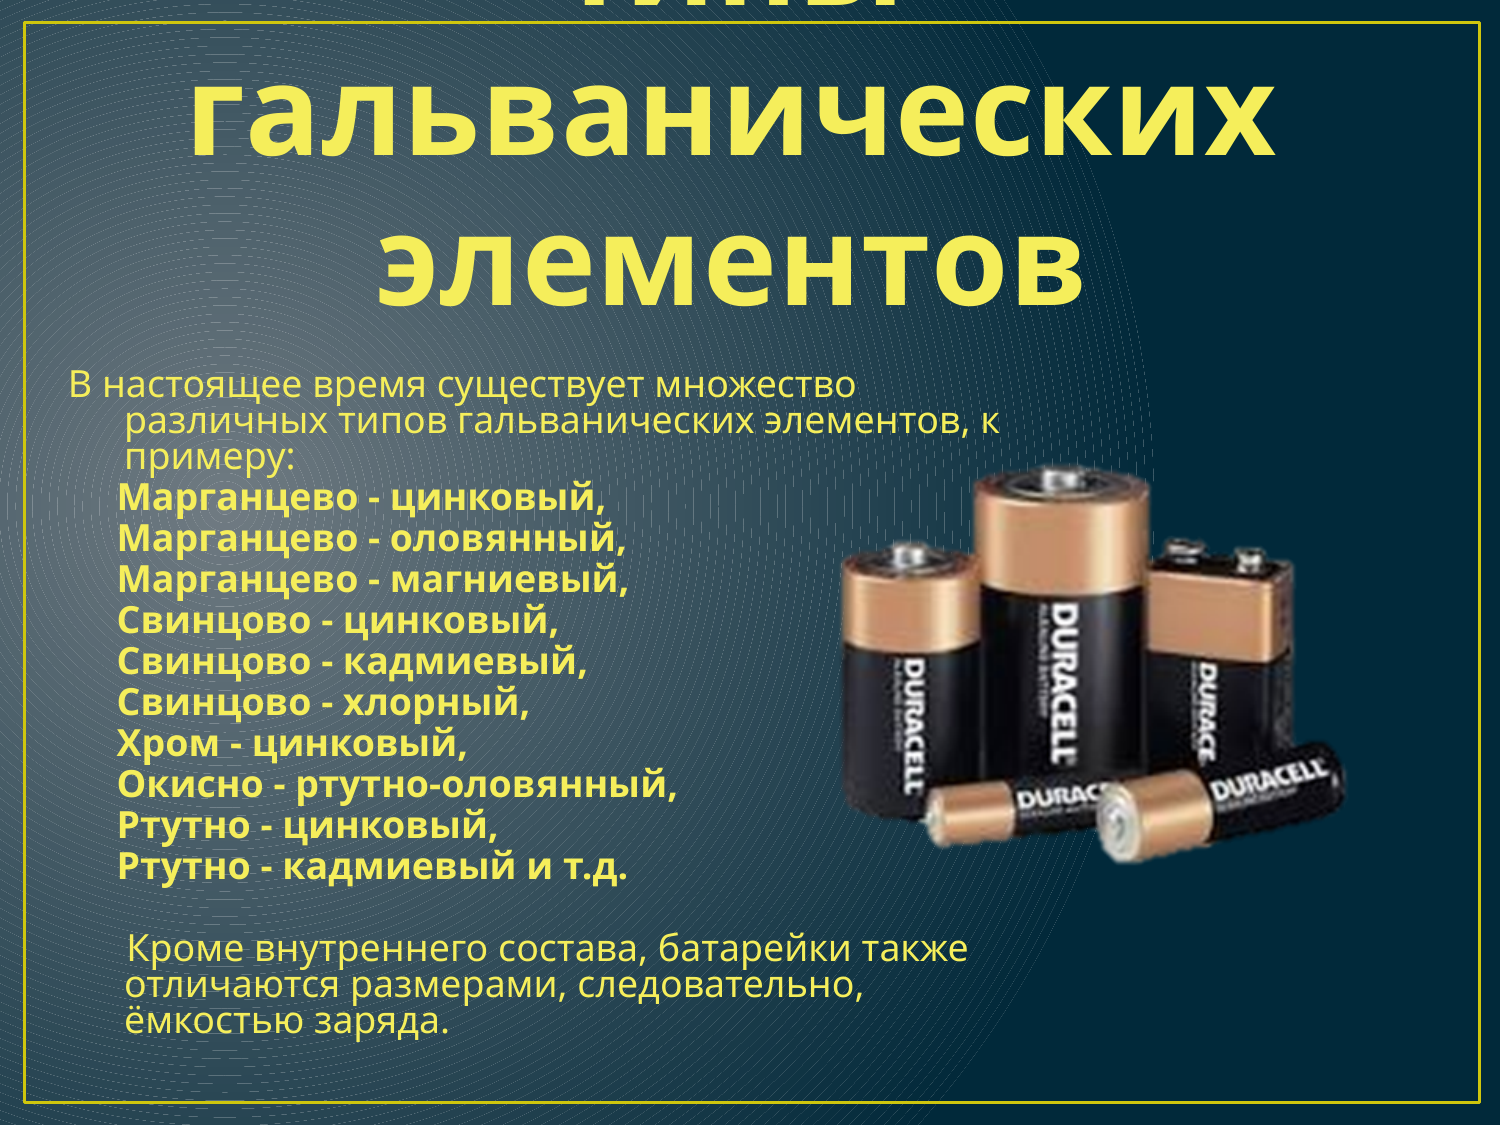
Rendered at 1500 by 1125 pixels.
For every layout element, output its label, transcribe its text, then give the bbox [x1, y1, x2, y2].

picture [808, 426, 1348, 893]
title Типы гальванических элементов [76, 54, 1388, 339]
text_box В настоящее время существует множество различных типов гальванических элементов, к примеру: Марганцево - цинковый, Марганцево - оловянный, Марганцево - магниевый, Свинцово - цинковый, Свинцово - кадмиевый, Свинцово - хлорный, Хром - цинковый, Окисно - ртутно-оловянный, Ртутно - цинковый, Ртутно - кадмиевый и т.д. Кроме внутреннего состава, батарейки также отличаются размерами, следовательно, ёмкостью заряда. [53, 361, 1057, 1049]
